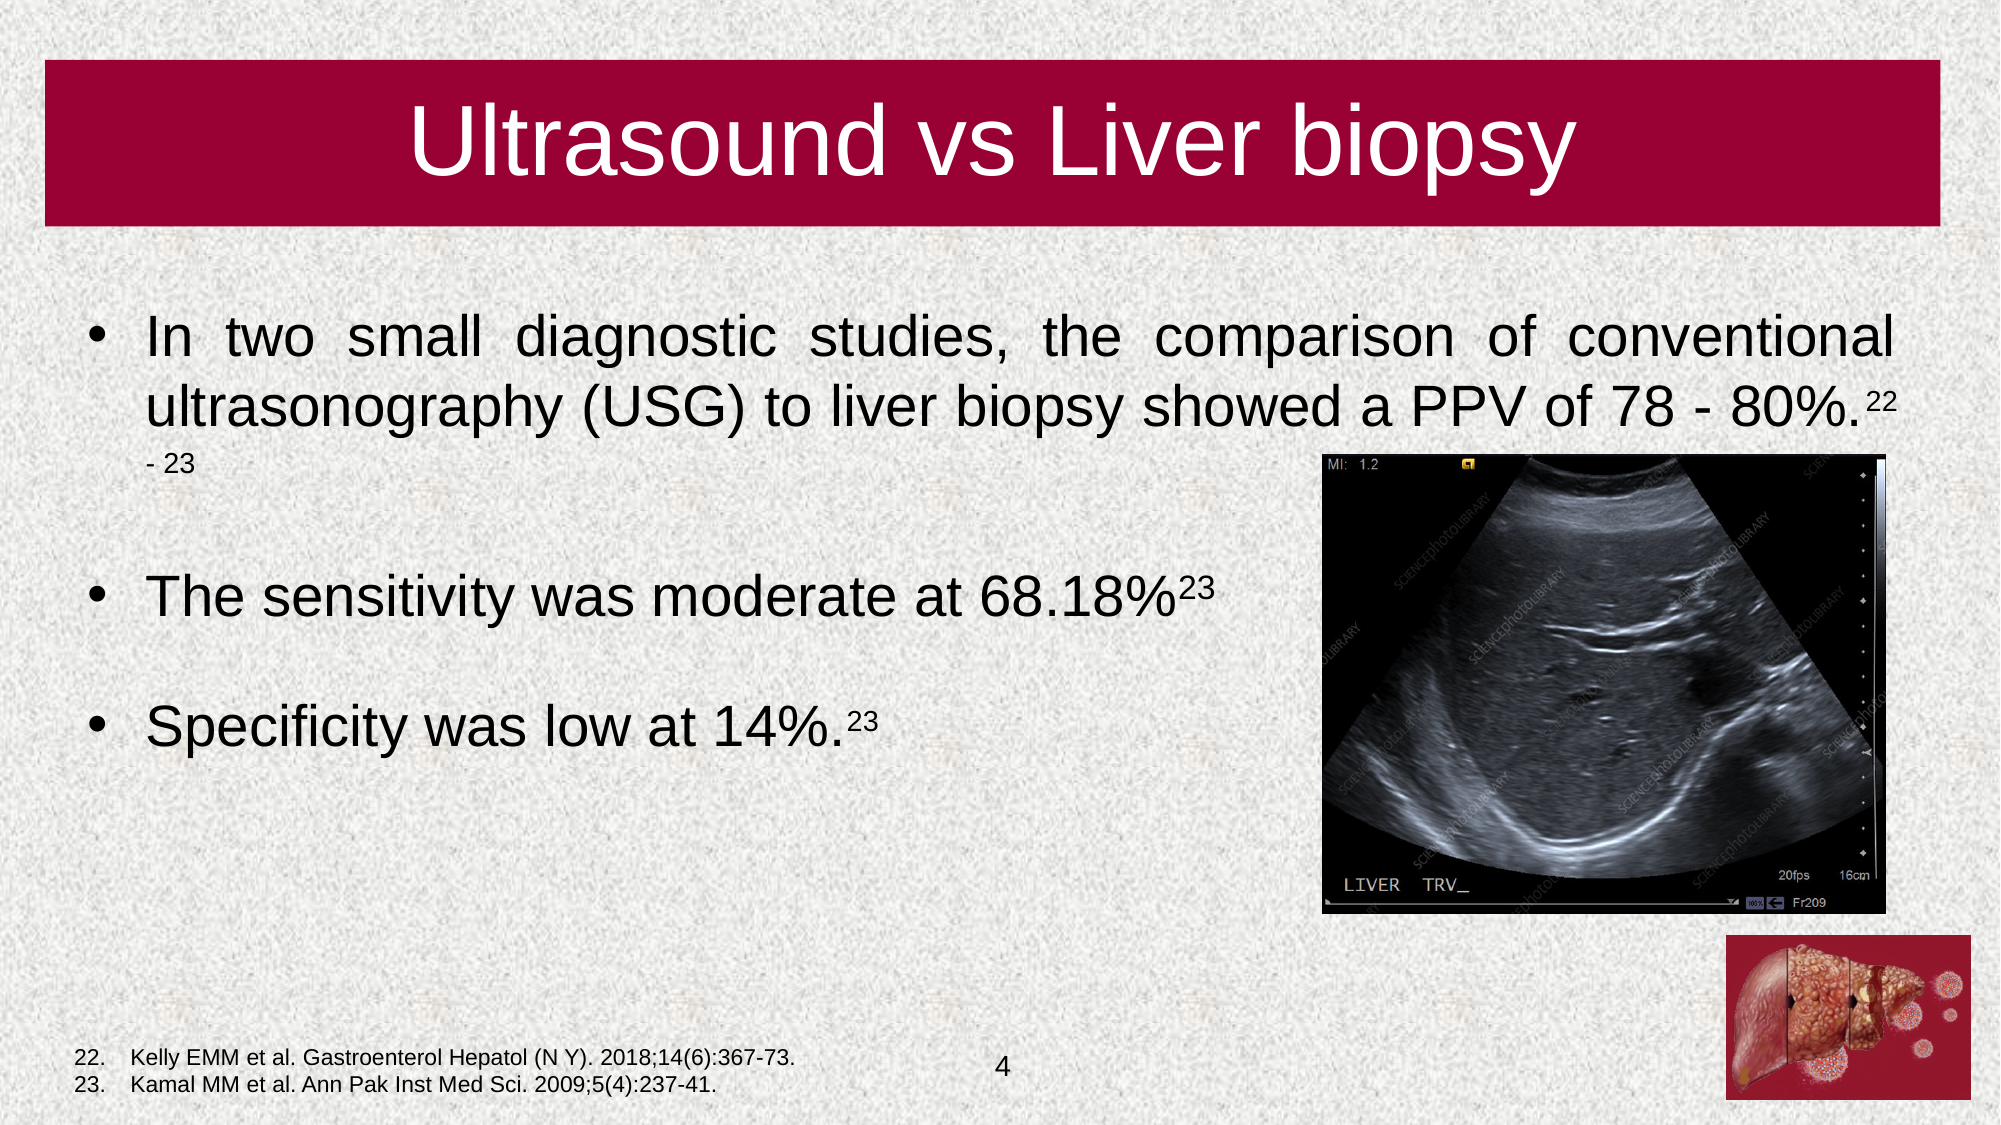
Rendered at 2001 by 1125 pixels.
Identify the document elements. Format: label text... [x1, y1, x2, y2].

picture [0, 0, 2001, 1125]
text_box Kelly EMM et al. Gastroenterol Hepatol (N Y). 2018;14(6):367-73. Kamal MM et al. Ann Pak Inst Med Sci. 2009;5(4):237-41. [58, 1039, 1237, 1101]
list In two small diagnostic studies, the comparison of conventional ultrasonography (USG) to liver biopsy showed a PPV of 78 - 80%.22 - 23 The sensitivity was moderate at 68.18%23 Specificity was low at 14%.23 [72, 291, 1914, 964]
text_box Ultrasound vs Liver biopsy [45, 59, 1941, 227]
text_box 4 [973, 1031, 1027, 1099]
